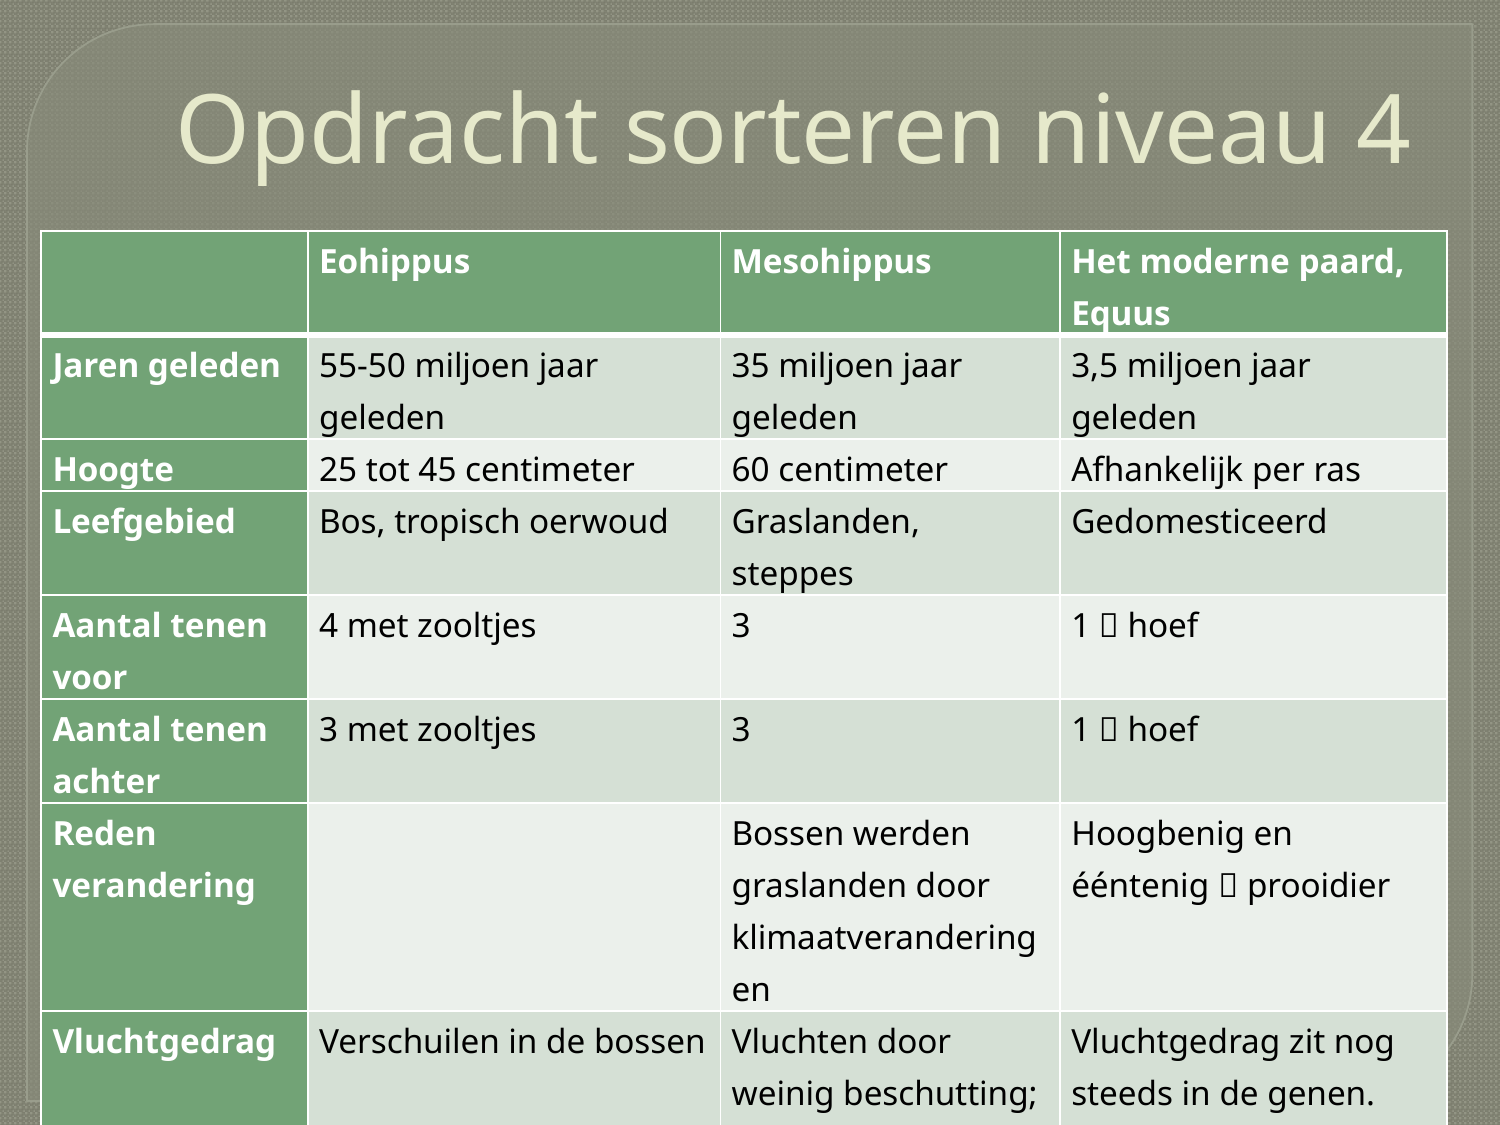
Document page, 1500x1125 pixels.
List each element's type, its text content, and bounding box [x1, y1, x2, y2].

table_cell Hoogbenig en ééntenig  prooidier [1061, 804, 1446, 1010]
table_cell Graslanden, steppes [721, 492, 1059, 594]
table_header Mesohippus [721, 232, 1059, 332]
table_cell Aantal tenen voor [42, 596, 307, 698]
table_cell Reden verandering [42, 804, 307, 1010]
table_cell 60 centimeter [721, 440, 1059, 490]
table_cell 3 met zooltjes [309, 700, 720, 802]
title Opdracht sorteren niveau 4 [76, 3, 1427, 191]
table_cell Verschuilen in de bossen [309, 1012, 720, 1125]
table_cell Gedomesticeerd [1061, 492, 1446, 594]
table_header Het moderne paard, Equus [1061, 232, 1446, 332]
table_cell Bossen werden graslanden door klimaatveranderingen [721, 804, 1059, 1010]
table_cell 55-50 miljoen jaar geleden [309, 338, 720, 438]
table_header Eohippus [309, 232, 720, 332]
table_cell Aantal tenen achter [42, 700, 307, 802]
table_cell 1  hoef [1061, 596, 1446, 698]
table_cell 3,5 miljoen jaar geleden [1061, 338, 1446, 438]
table_cell Vluchtgedrag zit nog steeds in de genen. [1061, 1012, 1446, 1125]
table_cell Bos, tropisch oerwoud [309, 492, 720, 594]
table_cell Hoogte [42, 440, 307, 490]
table_cell 25 tot 45 centimeter [309, 440, 720, 490]
table_cell Afhankelijk per ras [1061, 440, 1446, 490]
table_cell 1  hoef [1061, 700, 1446, 802]
table_cell 4 met zooltjes [309, 596, 720, 698]
table_cell Jaren geleden [42, 338, 307, 438]
table_cell Vluchtgedrag [42, 1012, 307, 1125]
table_header [42, 232, 307, 332]
table_cell 3 [721, 700, 1059, 802]
table_cell 35 miljoen jaar geleden [721, 338, 1059, 438]
table_cell 3 [721, 596, 1059, 698]
table_cell [309, 804, 720, 1010]
table_cell Leefgebied [42, 492, 307, 594]
table_cell Vluchten door weinig beschutting; gevolg dat mesohippus groter is. [721, 1012, 1059, 1125]
